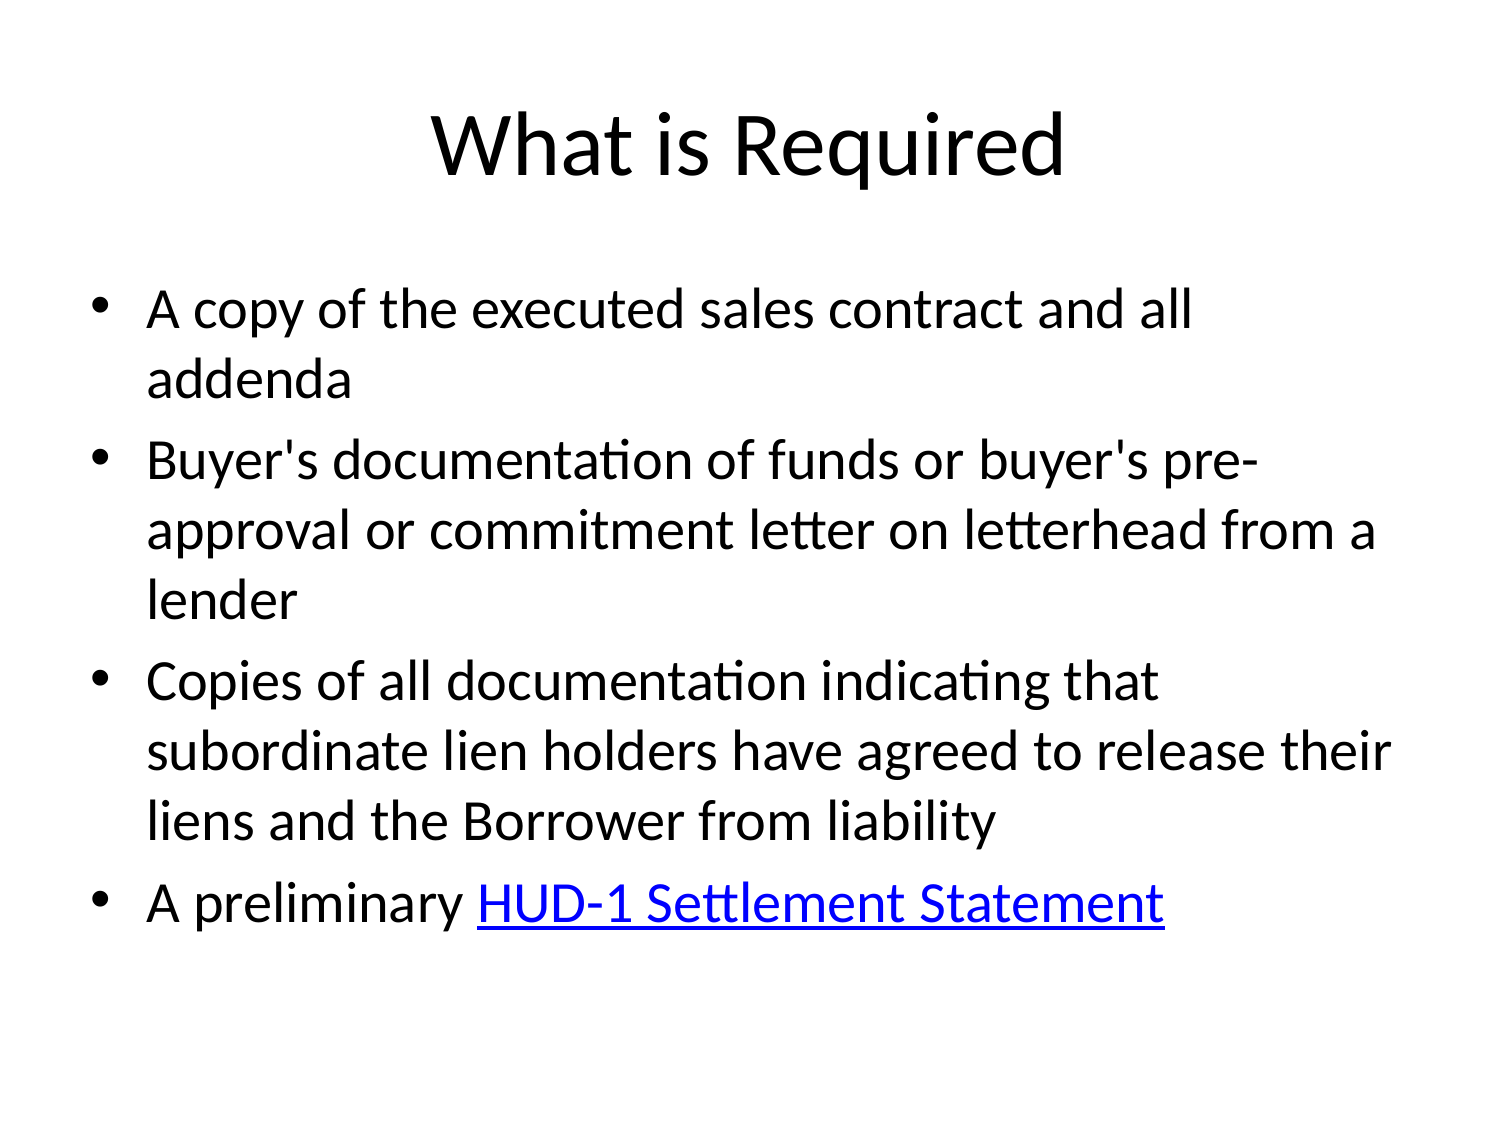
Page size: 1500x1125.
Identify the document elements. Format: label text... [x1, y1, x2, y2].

list A copy of the executed sales contract and all addenda Buyer's documentation of funds or buyer's pre-approval or commitment letter on letterhead from a lender Copies of all documentation indicating that subordinate lien holders have agreed to release their liens and the Borrower from liability A preliminary HUD-1 Settlement Statement [75, 262, 1425, 1005]
title What is Required [75, 45, 1425, 233]
